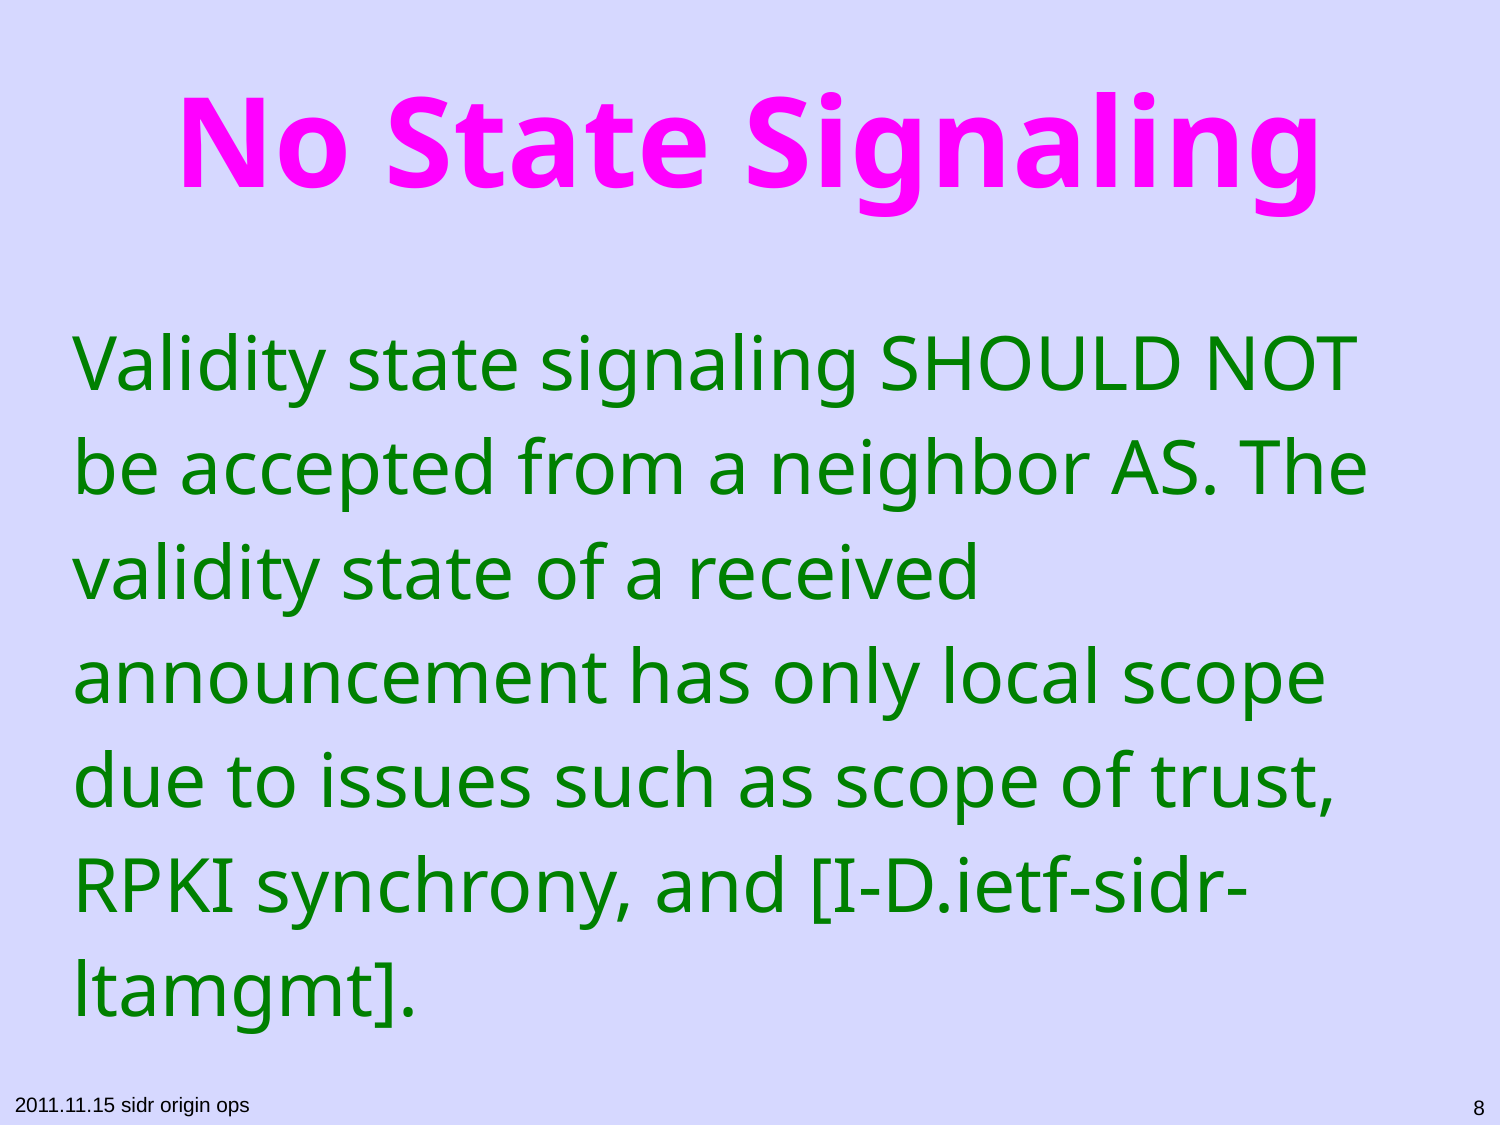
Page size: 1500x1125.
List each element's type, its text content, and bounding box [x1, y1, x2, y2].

title No State Signaling [0, 4, 1500, 247]
subtitle Validity state signaling SHOULD NOT be accepted from a neighbor AS. The validity state of a received announcement has only local scope due to issues such as scope of trust, RPKI synchrony, and [I-D.ietf-sidr-ltamgmt]. [71, 300, 1436, 1073]
slide_number 8 [1424, 1085, 1500, 1125]
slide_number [0, 1085, 355, 1125]
